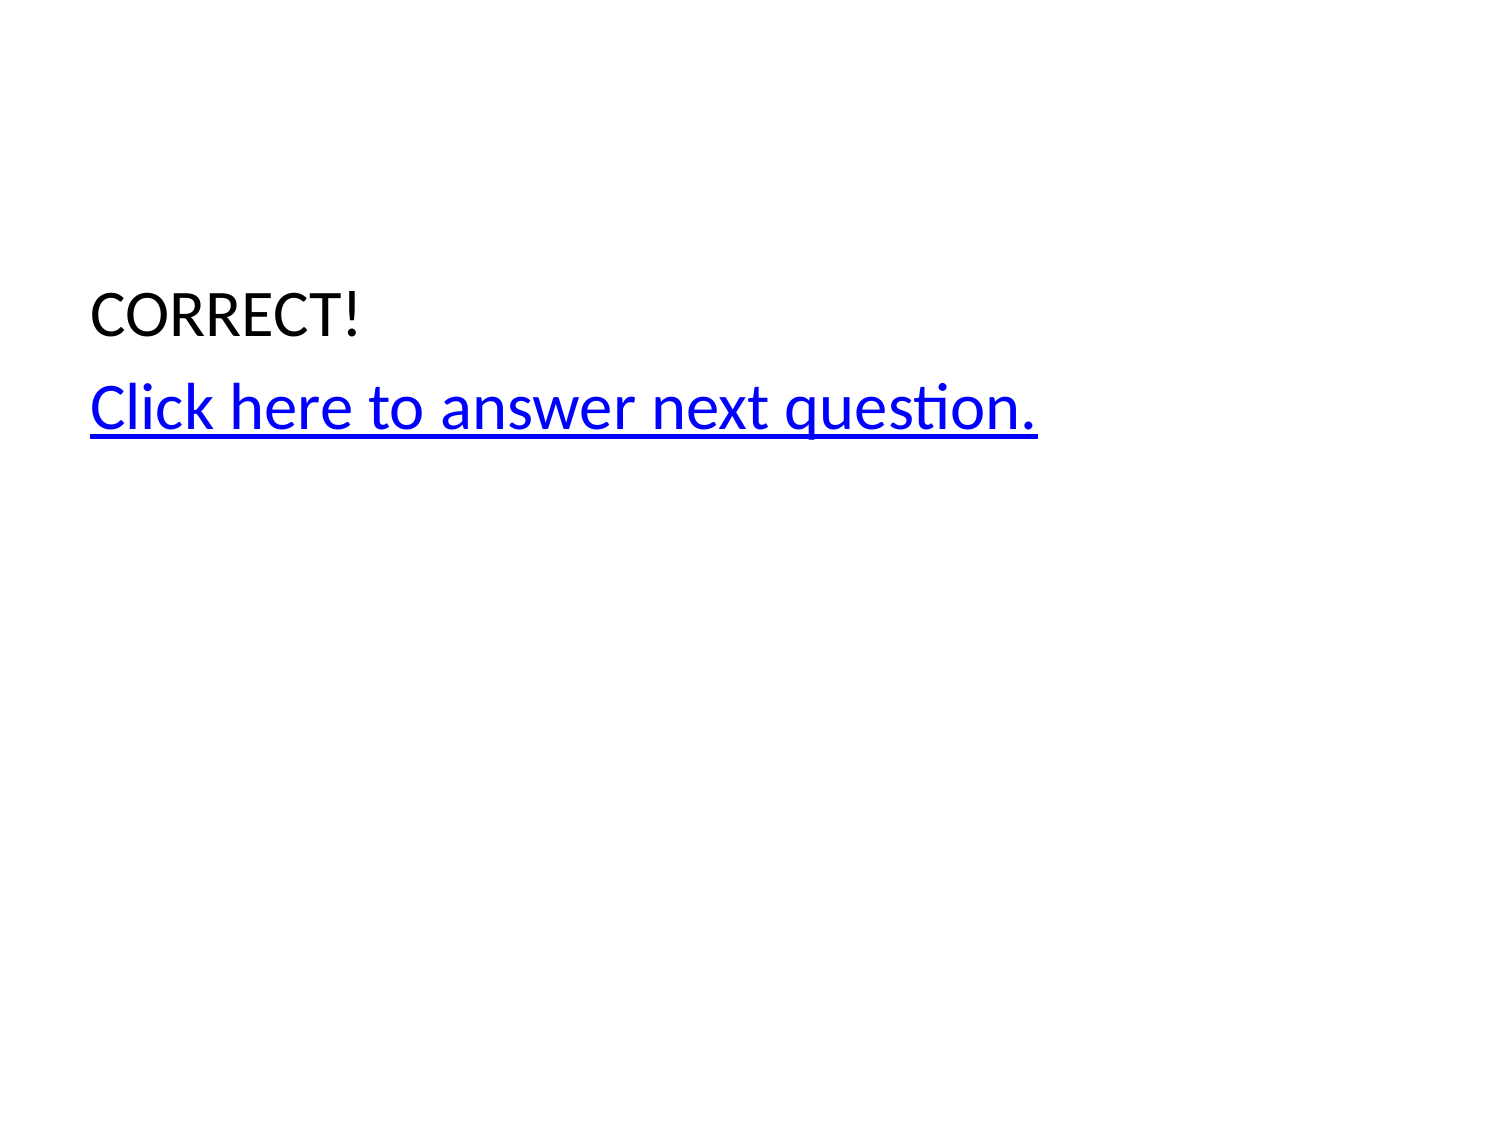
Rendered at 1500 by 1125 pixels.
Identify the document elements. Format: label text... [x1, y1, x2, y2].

list CORRECT! Click here to answer next question. [75, 262, 1425, 1005]
